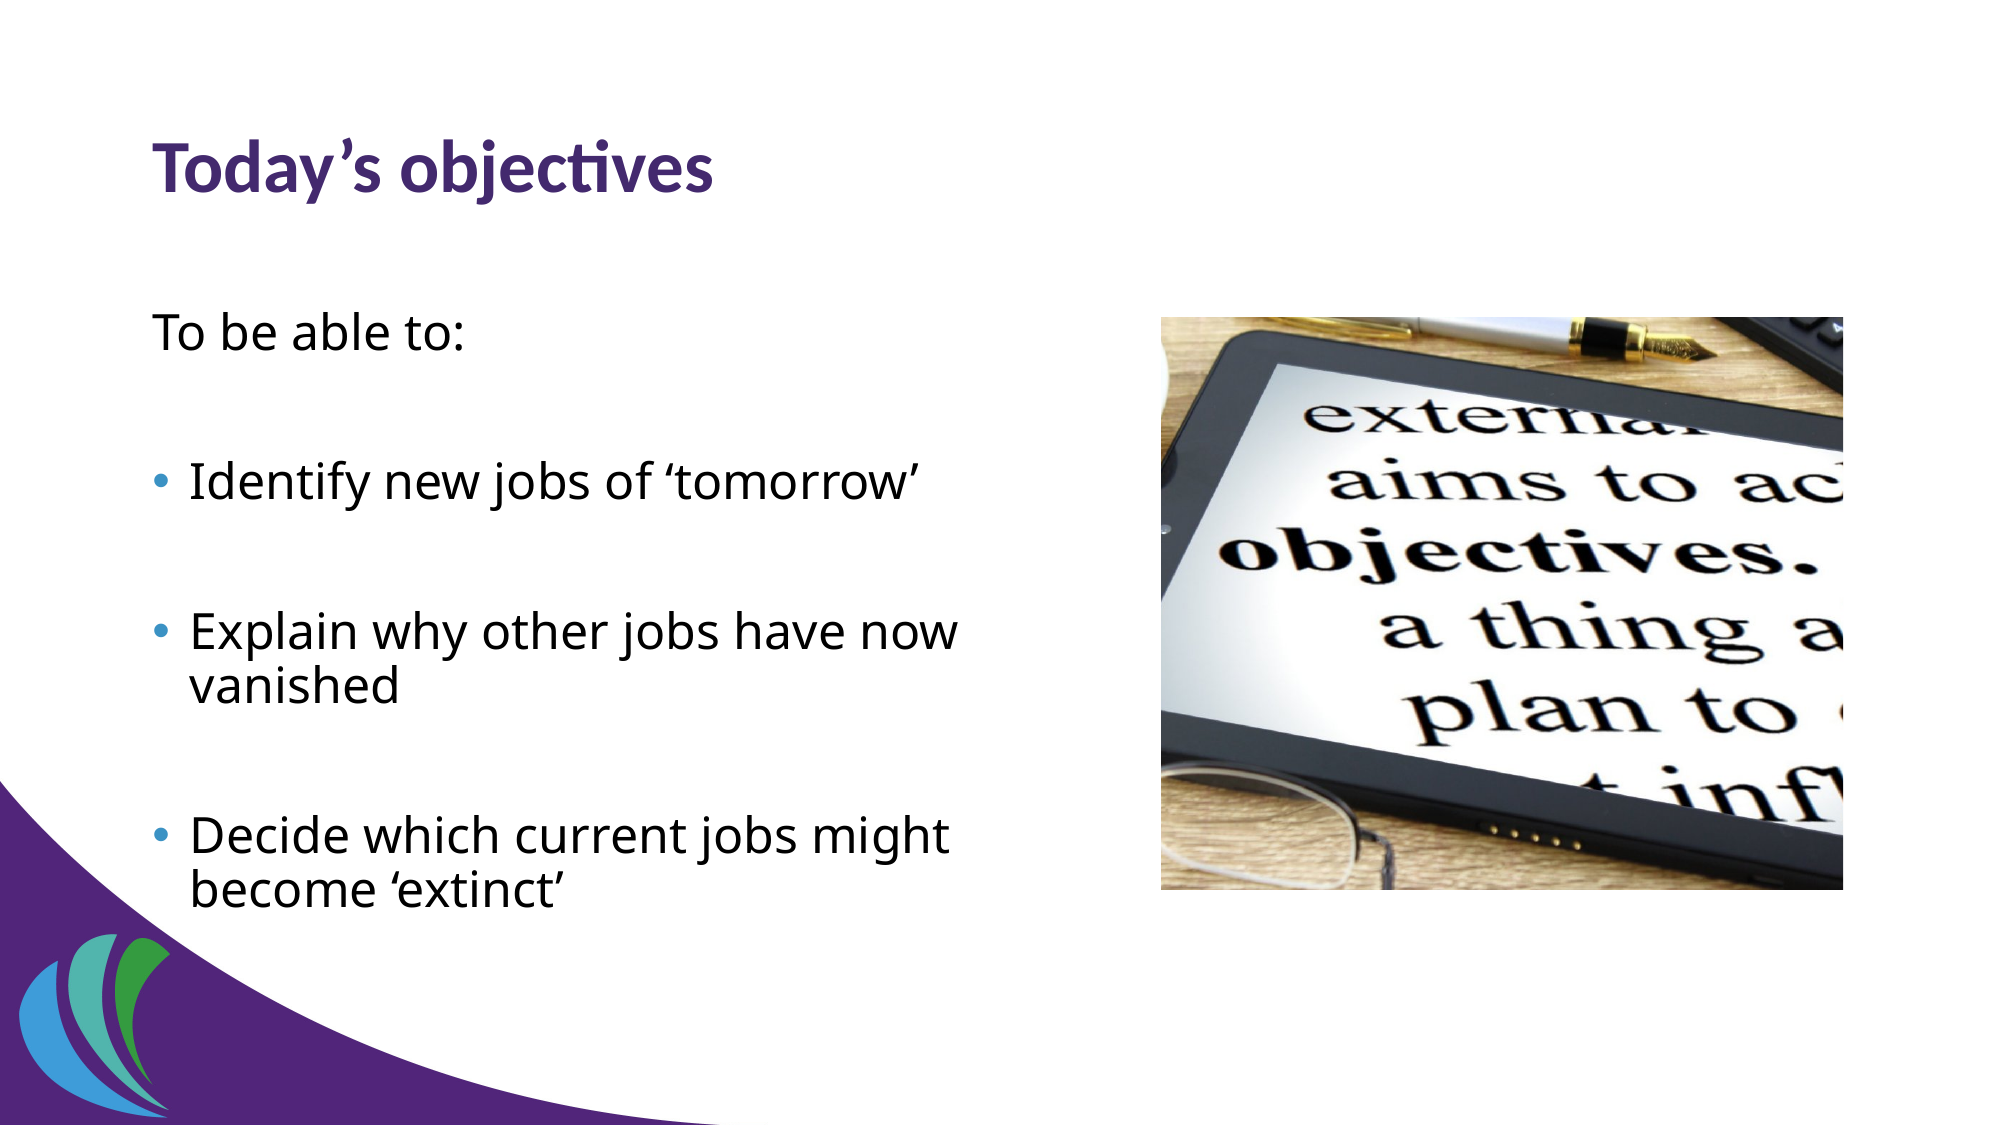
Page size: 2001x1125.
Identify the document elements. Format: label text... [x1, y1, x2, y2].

picture [0, 1, 2000, 1125]
list To be able to: Identify new jobs of ‘tomorrow’ Explain why other jobs have now vanished Decide which current jobs might become ‘extinct’ [137, 299, 988, 1014]
title Today’s objectives [137, 59, 1863, 278]
